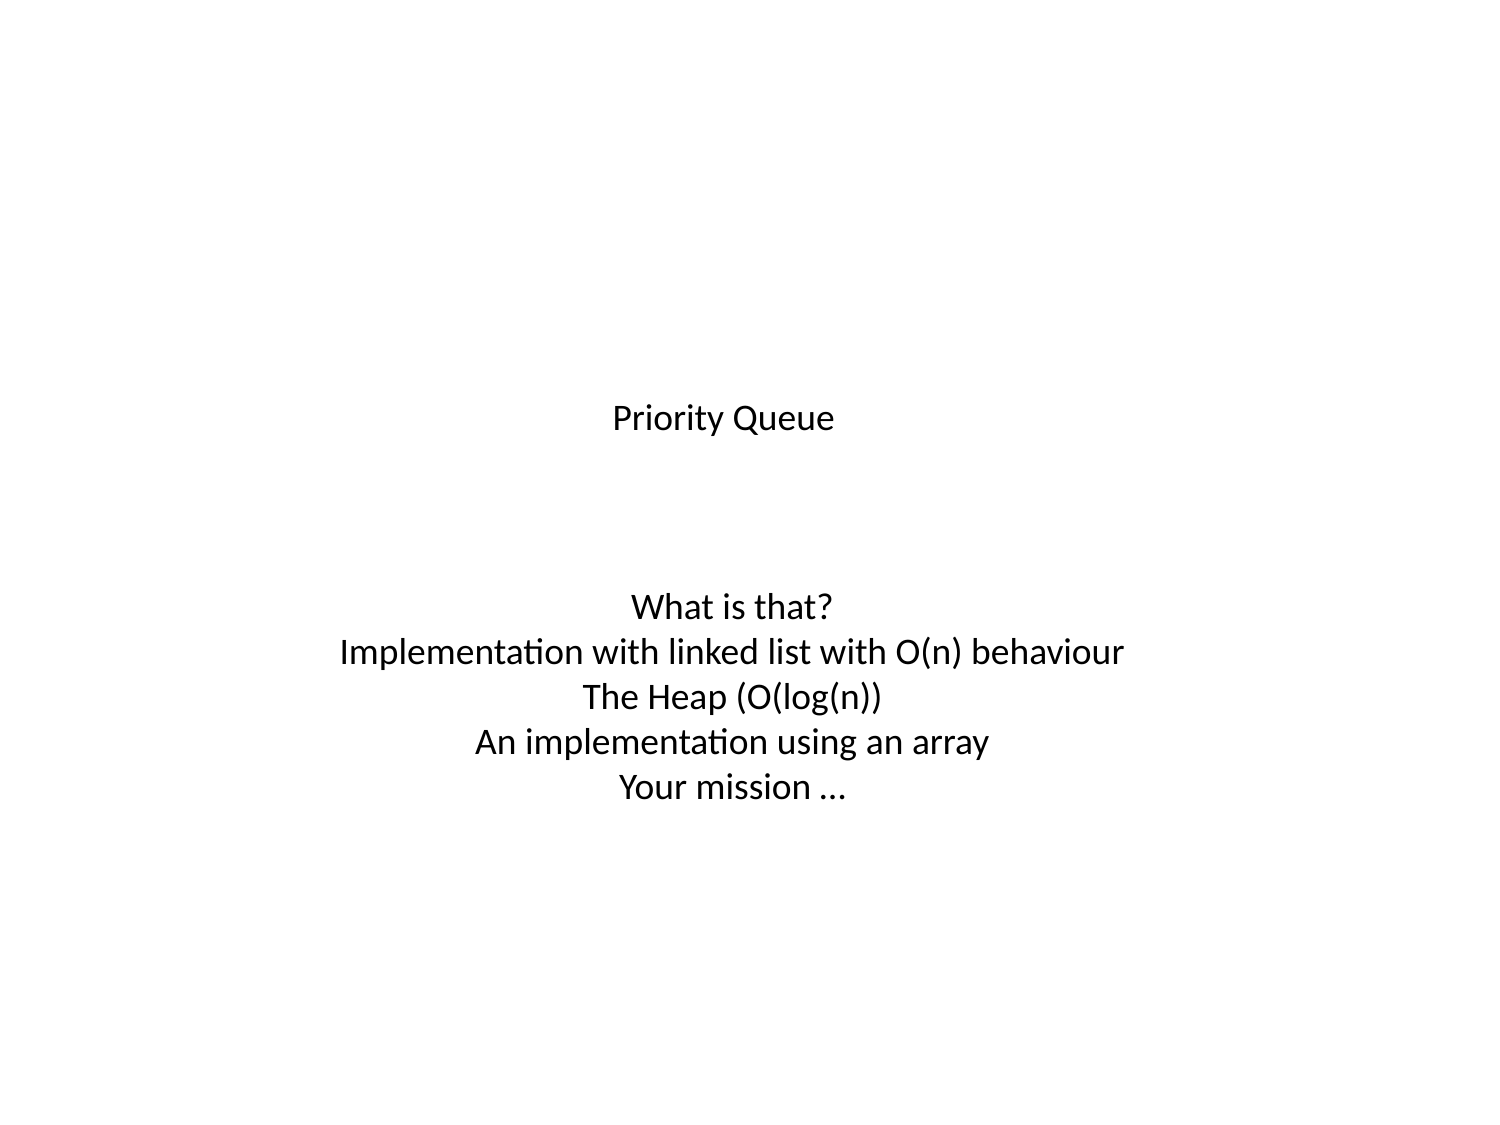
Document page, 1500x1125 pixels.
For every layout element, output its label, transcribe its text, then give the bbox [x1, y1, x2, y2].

text_box Priority Queue [597, 385, 850, 445]
text_box What is that? Implementation with linked list with O(n) behaviour The Heap (O(log(n)) An implementation using an array Your mission … [324, 574, 1141, 814]
